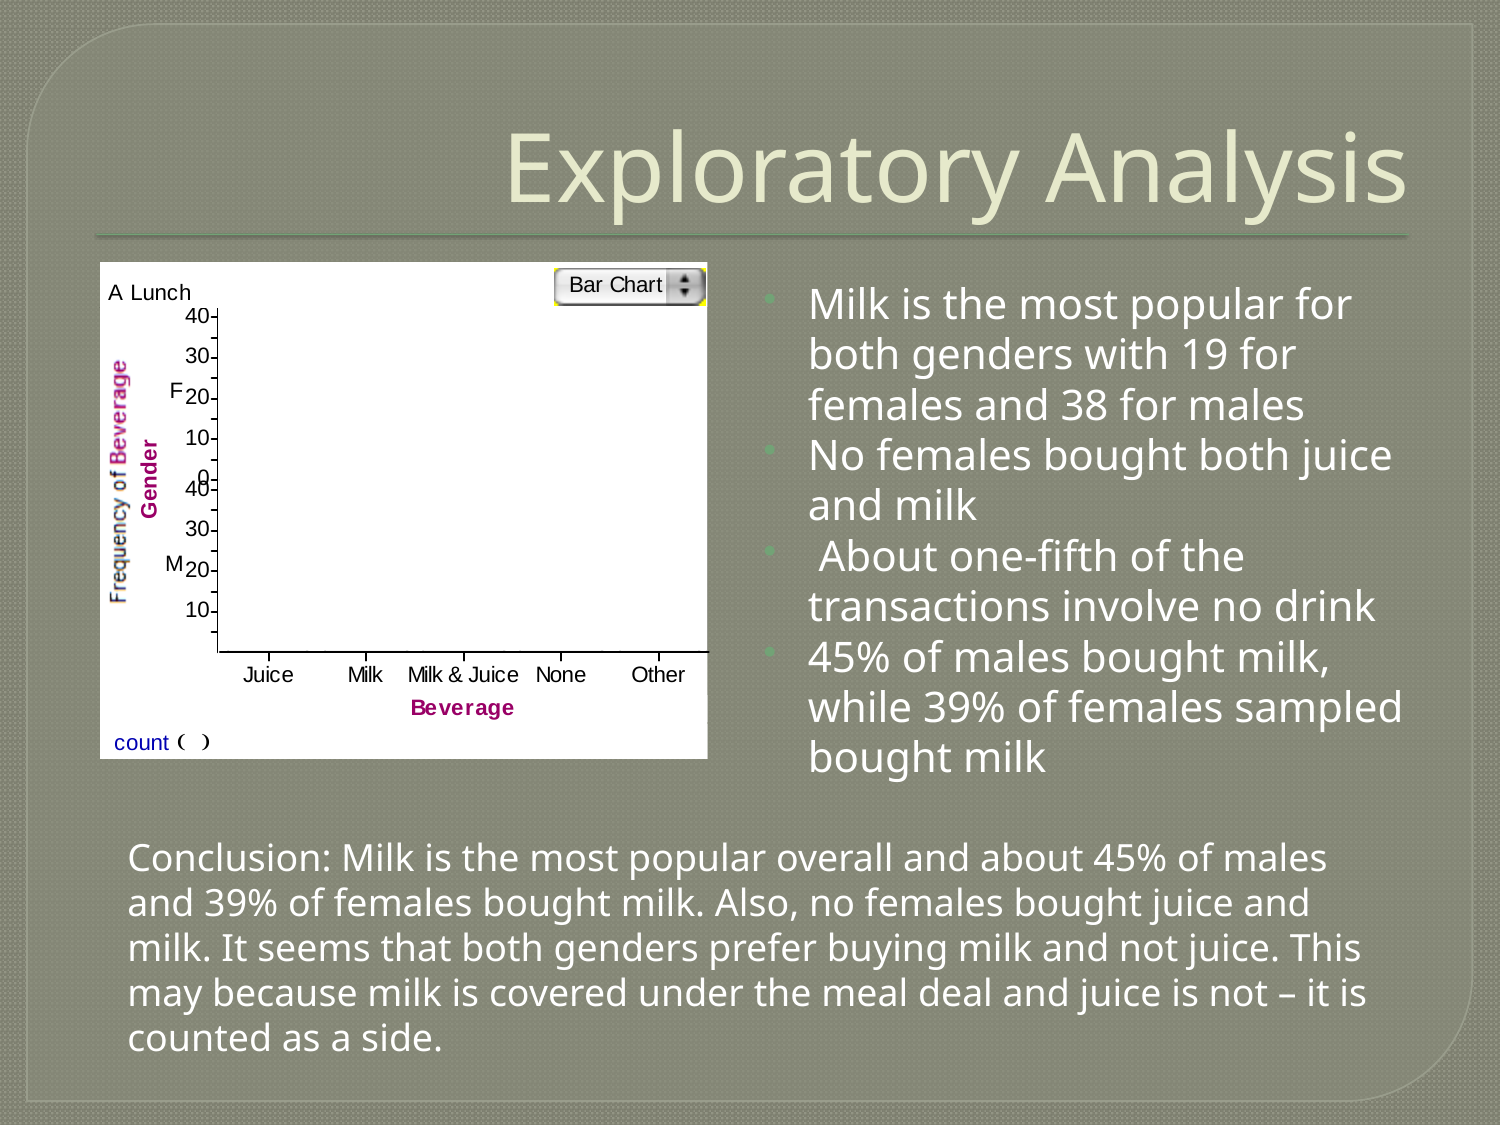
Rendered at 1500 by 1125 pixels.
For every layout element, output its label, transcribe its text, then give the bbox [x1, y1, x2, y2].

picture [99, 262, 710, 761]
title Exploratory Analysis [75, 41, 1425, 230]
text_box Conclusion: Milk is the most popular overall and about 45% of males and 39% of females bought milk. Also, no females bought juice and milk. It seems that both genders prefer buying milk and not juice. This may because milk is covered under the meal deal and juice is not – it is counted as a side. [112, 826, 1400, 1067]
list Milk is the most popular for both genders with 19 for females and 38 for males No females bought both juice and milk About one-fifth of the transactions involve no drink 45% of males bought milk, while 39% of females sampled bought milk [750, 270, 1425, 800]
